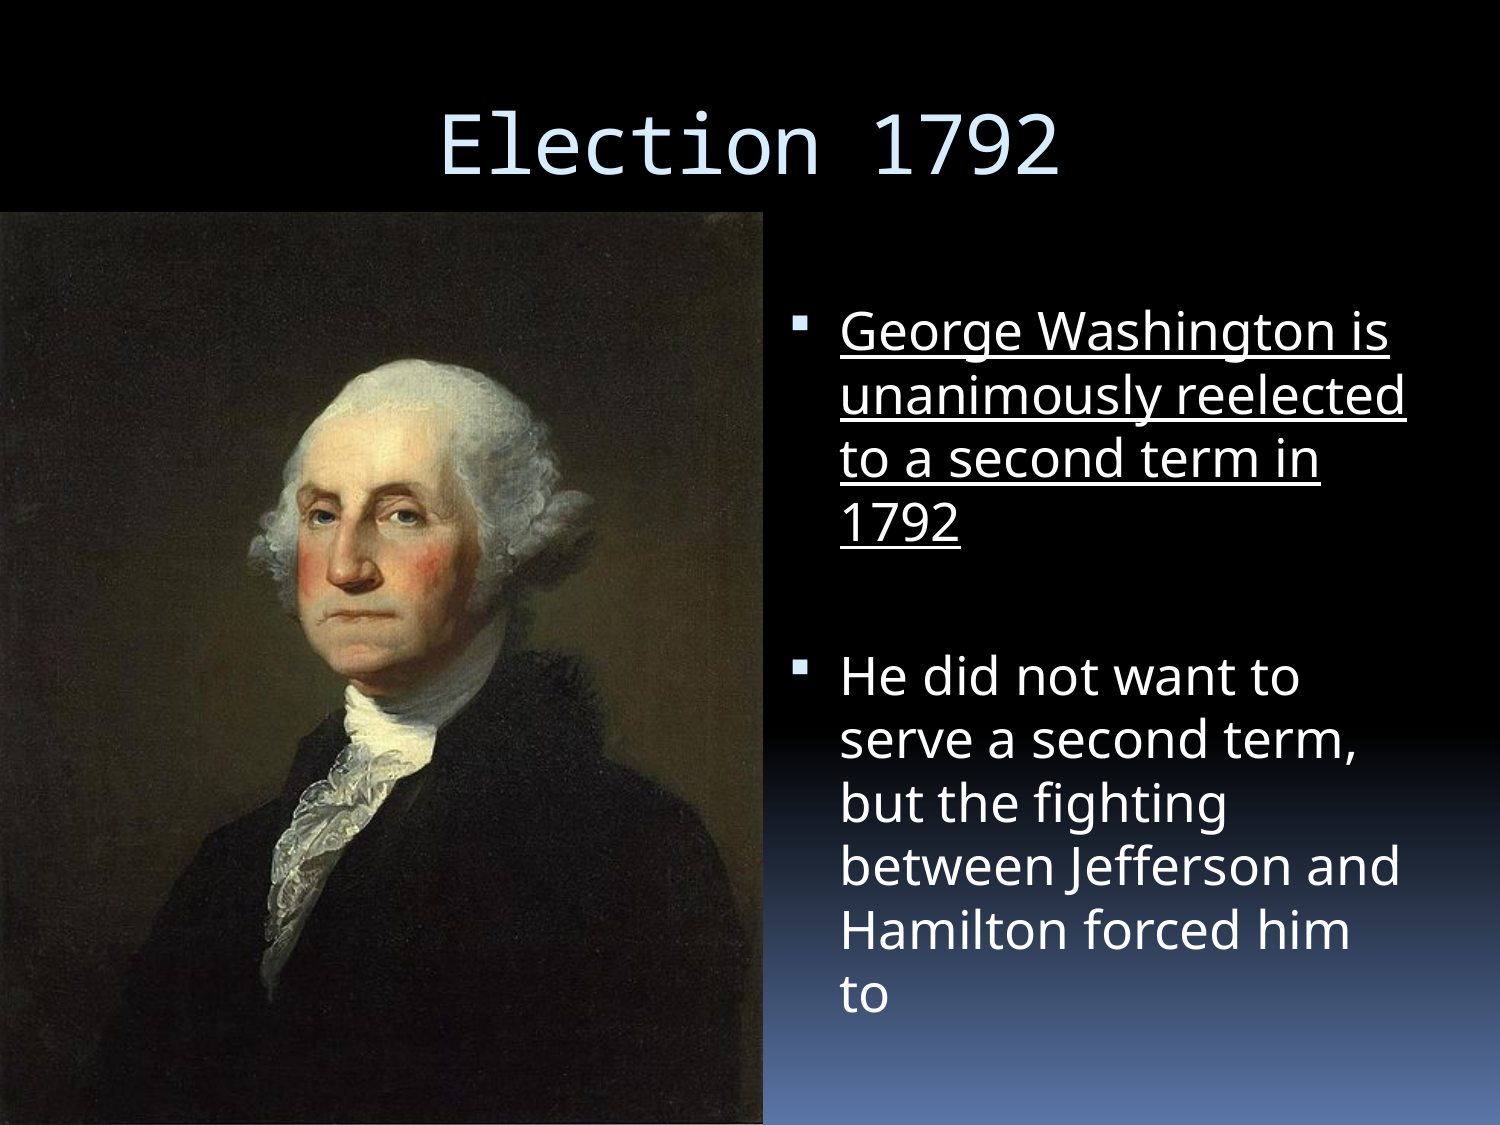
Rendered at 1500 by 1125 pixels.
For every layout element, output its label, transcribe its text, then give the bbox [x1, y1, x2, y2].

list George Washington is unanimously reelected to a second term in 1792 He did not want to serve a second term, but the fighting between Jefferson and Hamilton forced him to [772, 290, 1427, 1033]
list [0, 212, 763, 1125]
title Election 1792 [75, 83, 1425, 234]
